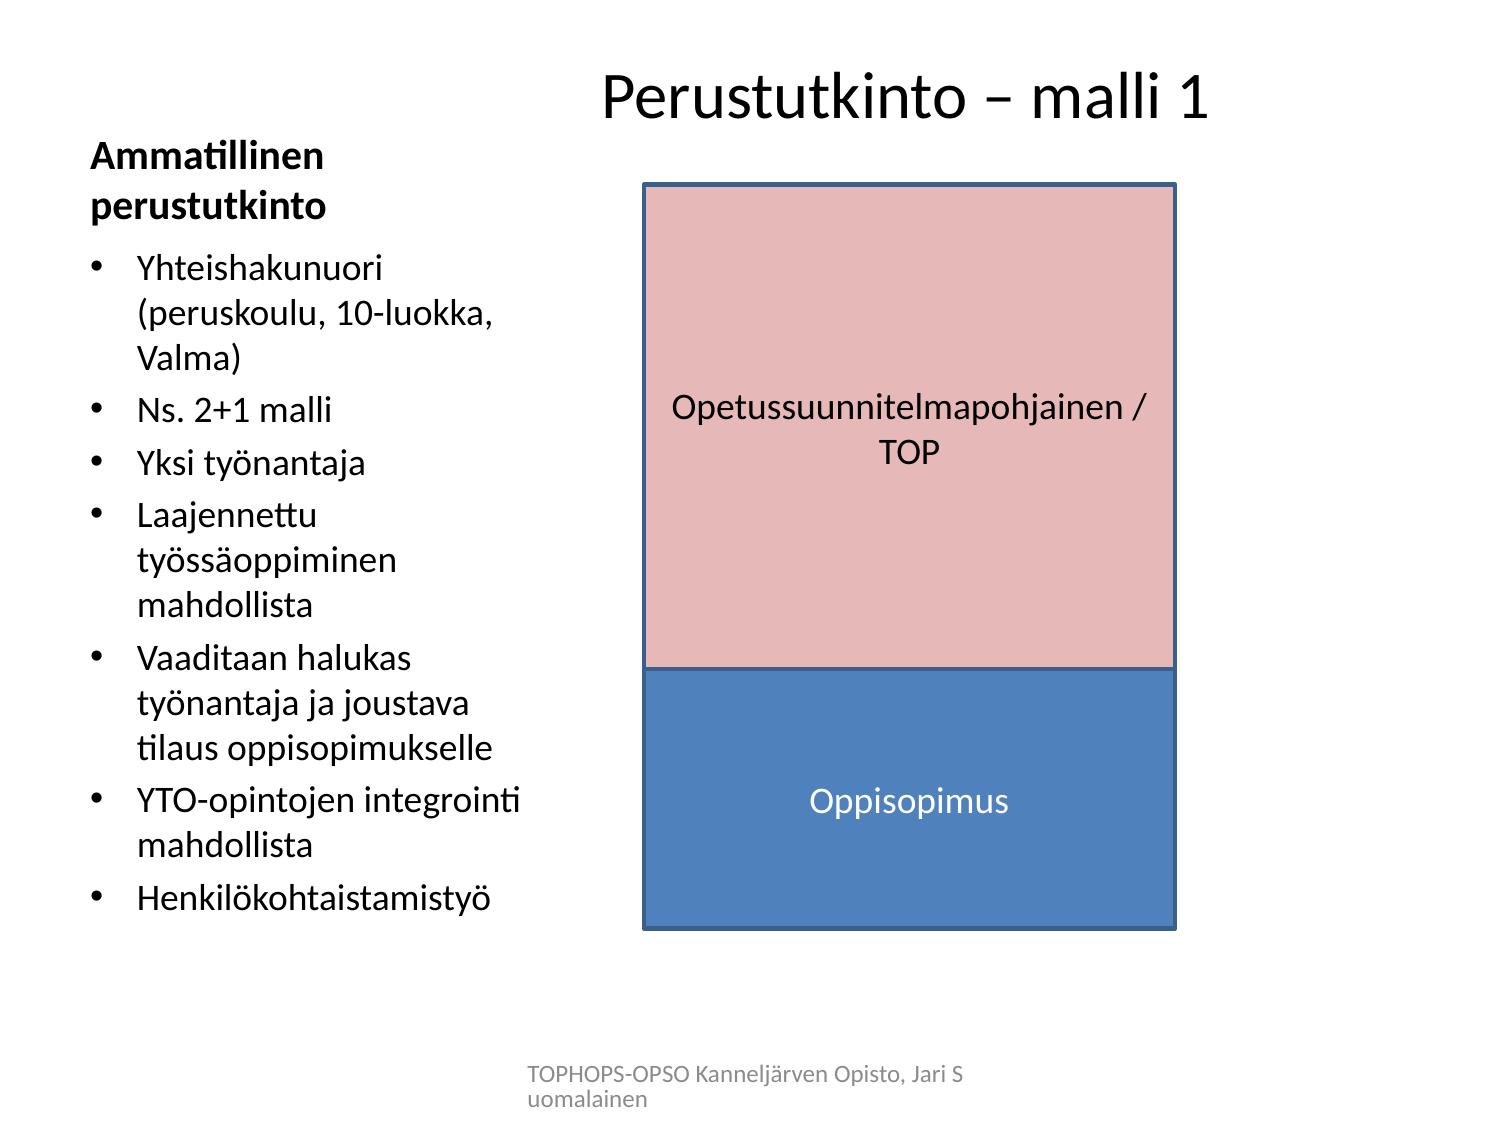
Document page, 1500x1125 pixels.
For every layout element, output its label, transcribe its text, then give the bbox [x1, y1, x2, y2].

list Perustutkinto – malli 1 [586, 44, 1425, 1005]
title Ammatillinen perustutkinto [75, 44, 569, 235]
list Yhteishakunuori (peruskoulu, 10-luokka, Valma) Ns. 2+1 malli Yksi työnantaja Laajennettu työssäoppiminen mahdollista Vaaditaan halukas työnantaja ja joustava tilaus oppisopimukselle YTO-opintojen integrointi mahdollista Henkilökohtaistamistyö [75, 235, 569, 1005]
text_box Opetussuunnitelmapohjainen / TOP [642, 182, 1177, 667]
footer TOPHOPS-OPSO Kanneljärven Opisto, Jari Suomalainen [512, 1042, 988, 1103]
text_box Oppisopimus [642, 667, 1177, 931]
